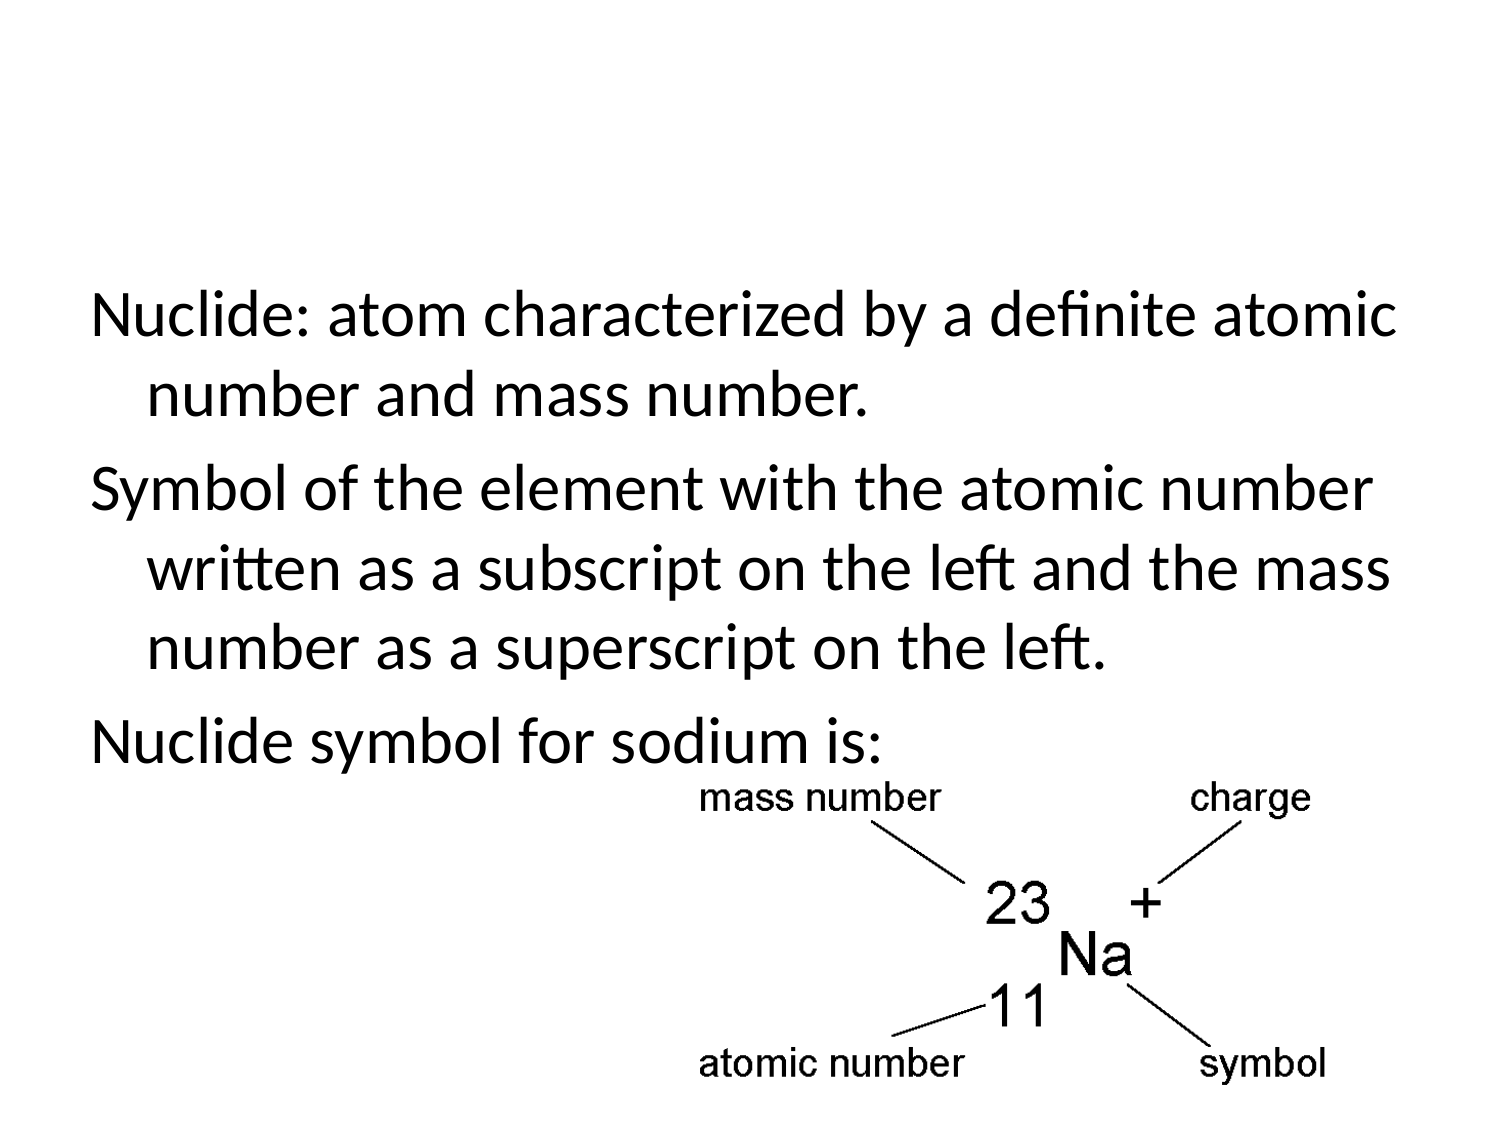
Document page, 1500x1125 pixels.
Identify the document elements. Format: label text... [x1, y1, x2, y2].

picture [698, 774, 1351, 1086]
list Nuclide: atom characterized by a definite atomic number and mass number. Symbol of the element with the atomic number written as a subscript on the left and the mass number as a superscript on the left. Nuclide symbol for sodium is: [75, 262, 1425, 1005]
